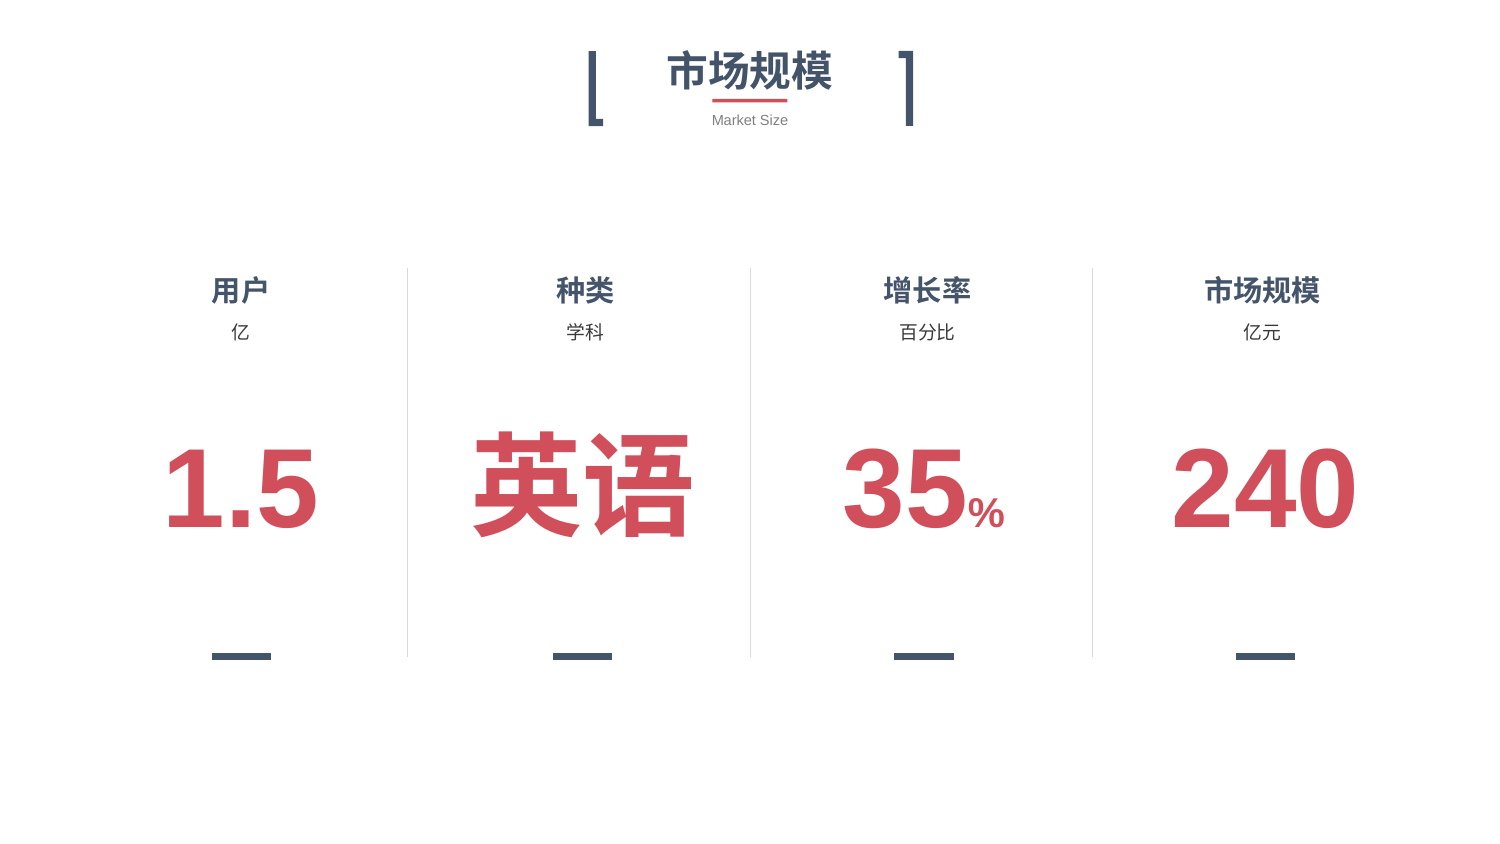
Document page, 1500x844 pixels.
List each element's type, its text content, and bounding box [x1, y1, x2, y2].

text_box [588, 50, 914, 127]
text_box 用户 [142, 266, 340, 308]
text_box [407, 267, 1093, 657]
text_box Market Size [575, 94, 925, 136]
text_box 1.5 [142, 409, 340, 597]
text_box 亿元 [1197, 315, 1328, 350]
text_box 亿 [176, 315, 306, 350]
text_box 市场规模 [1161, 266, 1365, 308]
text_box 240 [1118, 409, 1413, 597]
text_box 市场规模 [575, 37, 925, 94]
